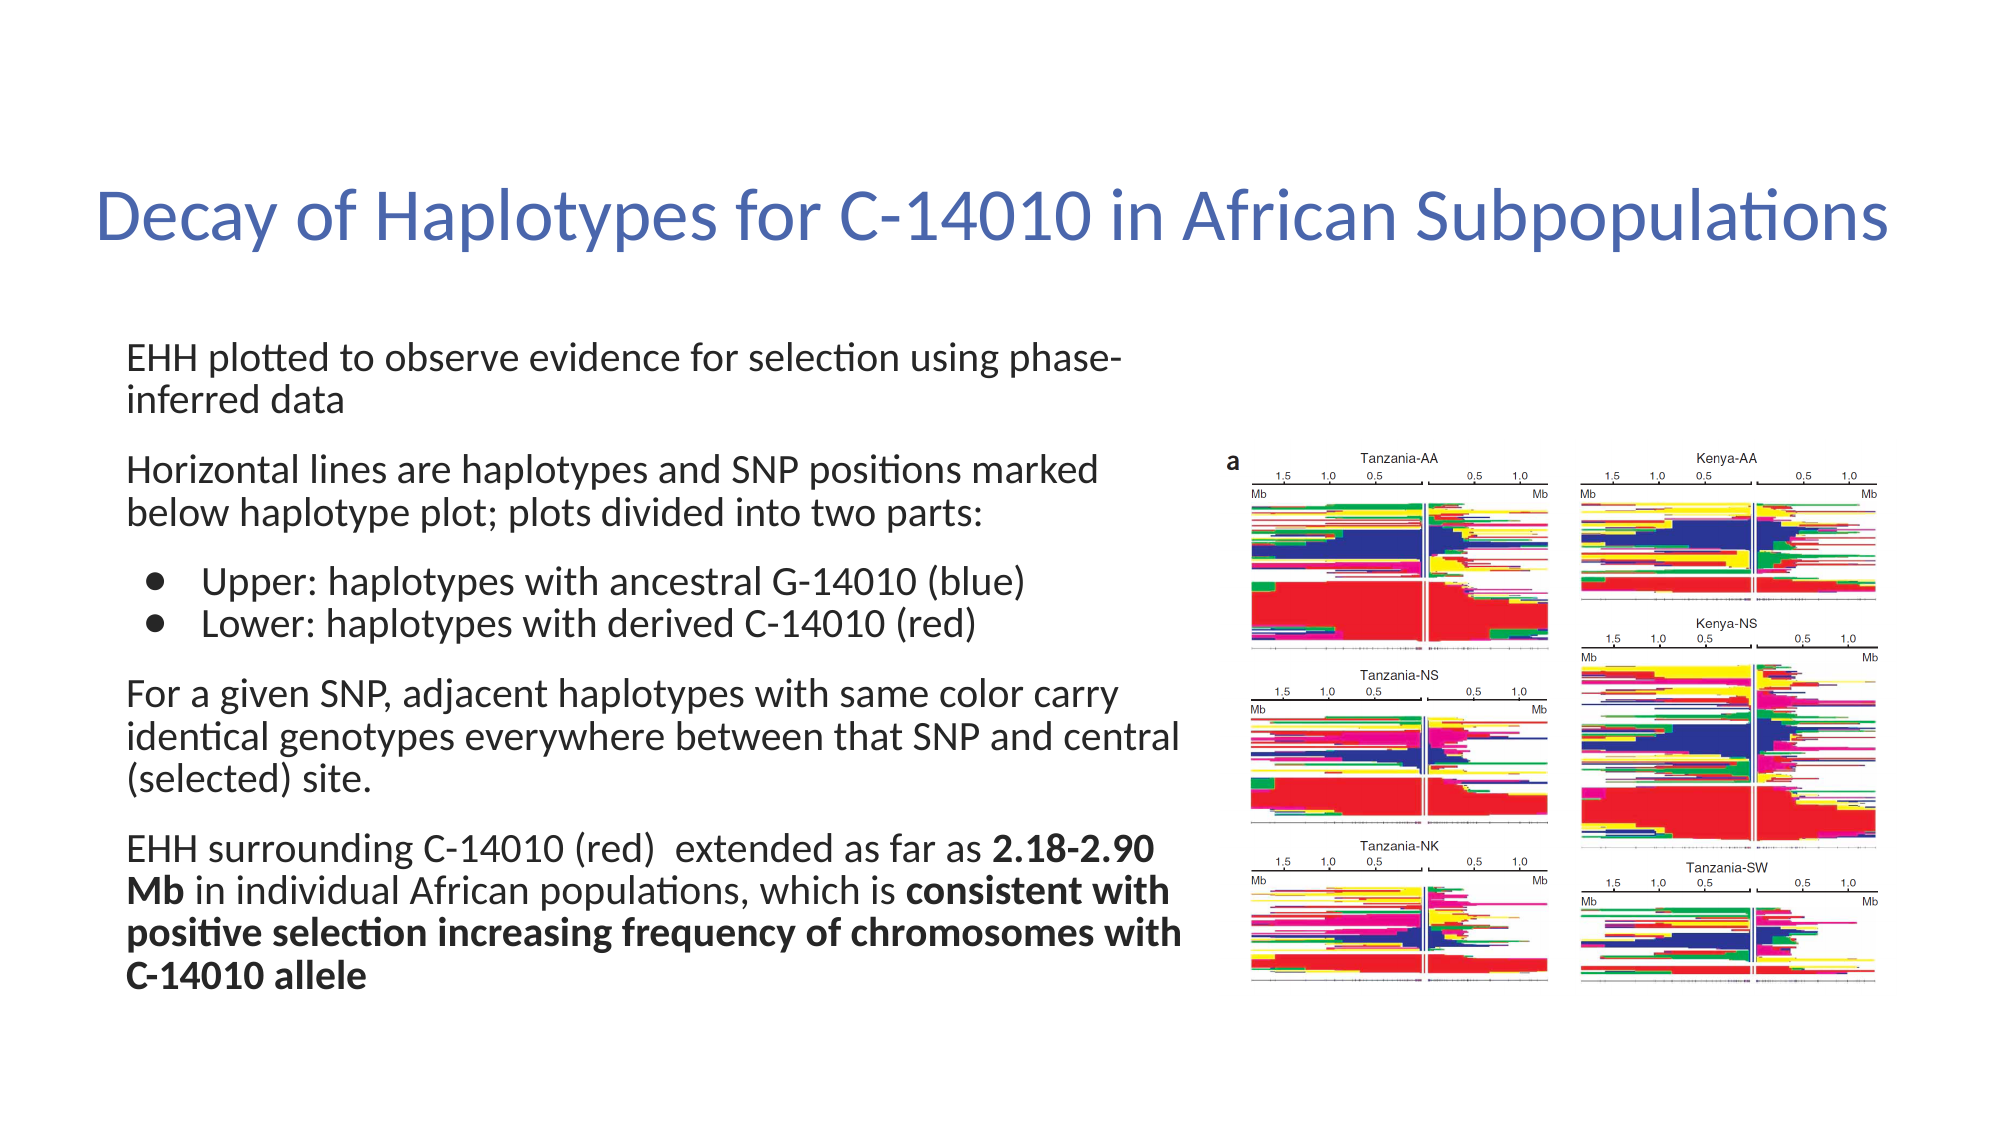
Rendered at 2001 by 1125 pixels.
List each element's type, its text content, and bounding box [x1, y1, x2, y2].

title Decay of Haplotypes for C-14010 in African Subpopulations [80, 81, 1922, 354]
list EHH plotted to observe evidence for selection using phase-inferred data Horizontal lines are haplotypes and SNP positions marked below haplotype plot; plots divided into two parts: Upper: haplotypes with ancestral G-14010 (blue) Lower: haplotypes with derived C-14010 (red) For a given SNP, adjacent haplotypes with same color carry identical genotypes everywhere between that SNP and central (selected) site. EHH surrounding C-14010 (red) extended as far as 2.18-2.90 Mb in individual African populations, which is consistent with positive selection increasing frequency of chromosomes with C-14010 allele [111, 329, 1220, 1033]
picture [1219, 439, 1898, 996]
